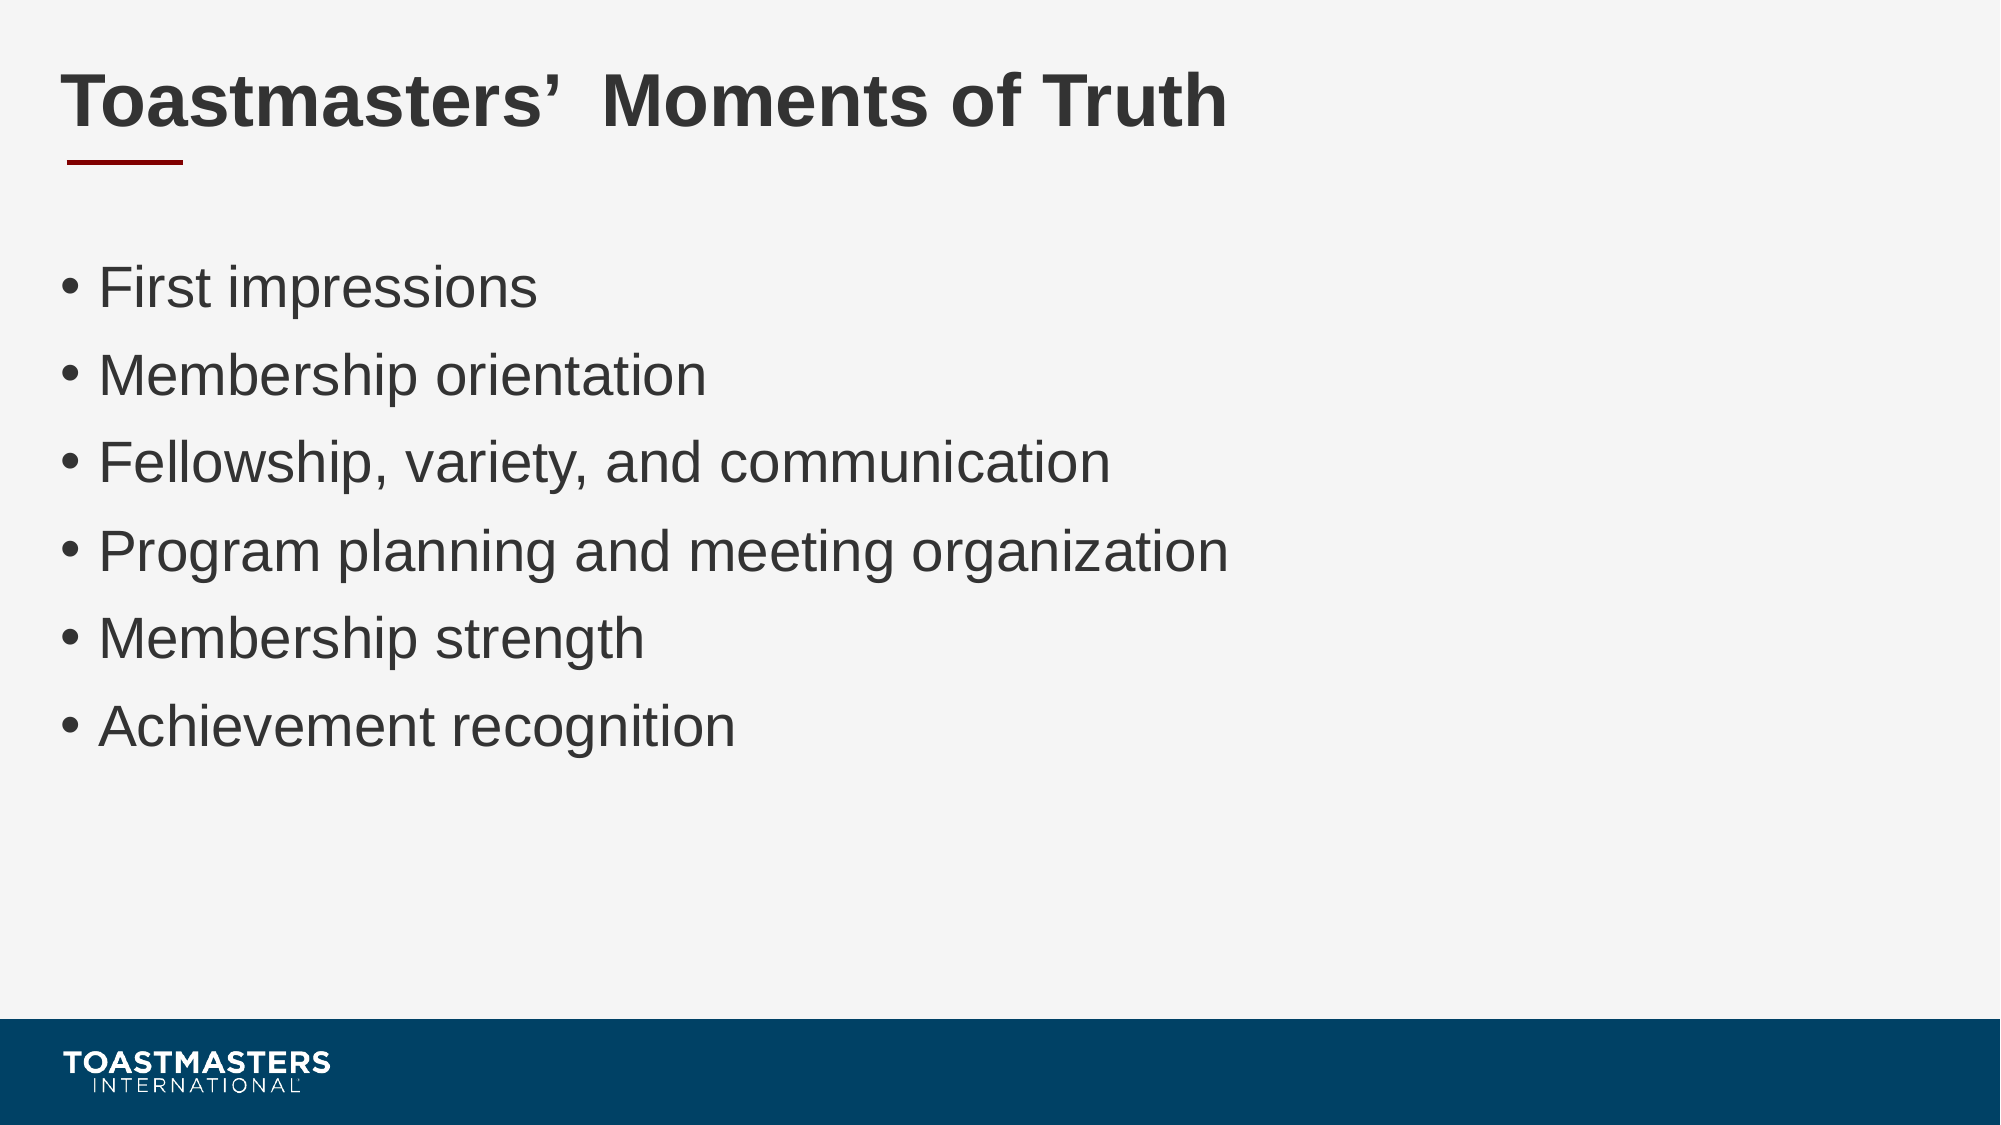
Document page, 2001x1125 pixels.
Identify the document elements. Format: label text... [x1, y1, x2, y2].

picture [51, 1036, 343, 1103]
list First impressions Membership orientation Fellowship, variety, and communication Program planning and meeting organization Membership strength Achievement recognition [45, 249, 1957, 965]
title Toastmasters’ Moments of Truth [45, 48, 1957, 155]
